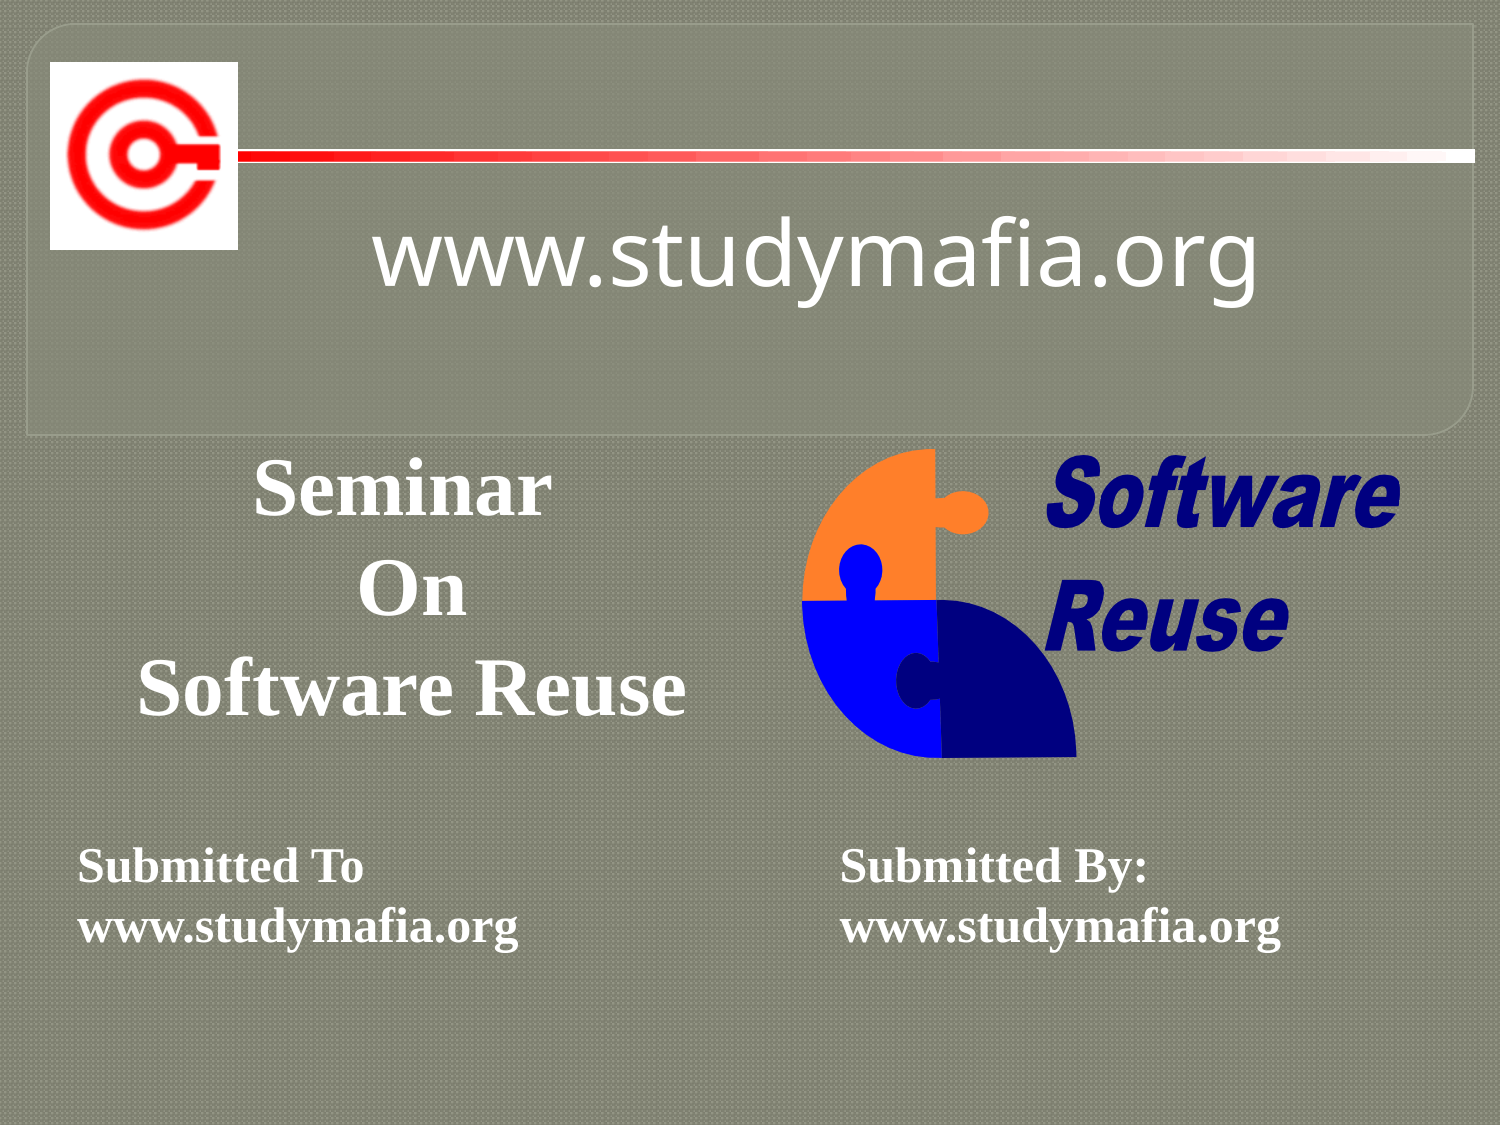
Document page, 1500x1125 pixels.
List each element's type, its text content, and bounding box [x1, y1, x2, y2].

title www.studymafia.org [174, 187, 1300, 313]
picture [801, 449, 1401, 758]
picture [49, 62, 1476, 251]
text_box Seminar On Software Reuse [37, 425, 788, 740]
text_box Submitted To Submitted By: www.studymafia.org www.studymafia.org [62, 824, 1350, 1020]
